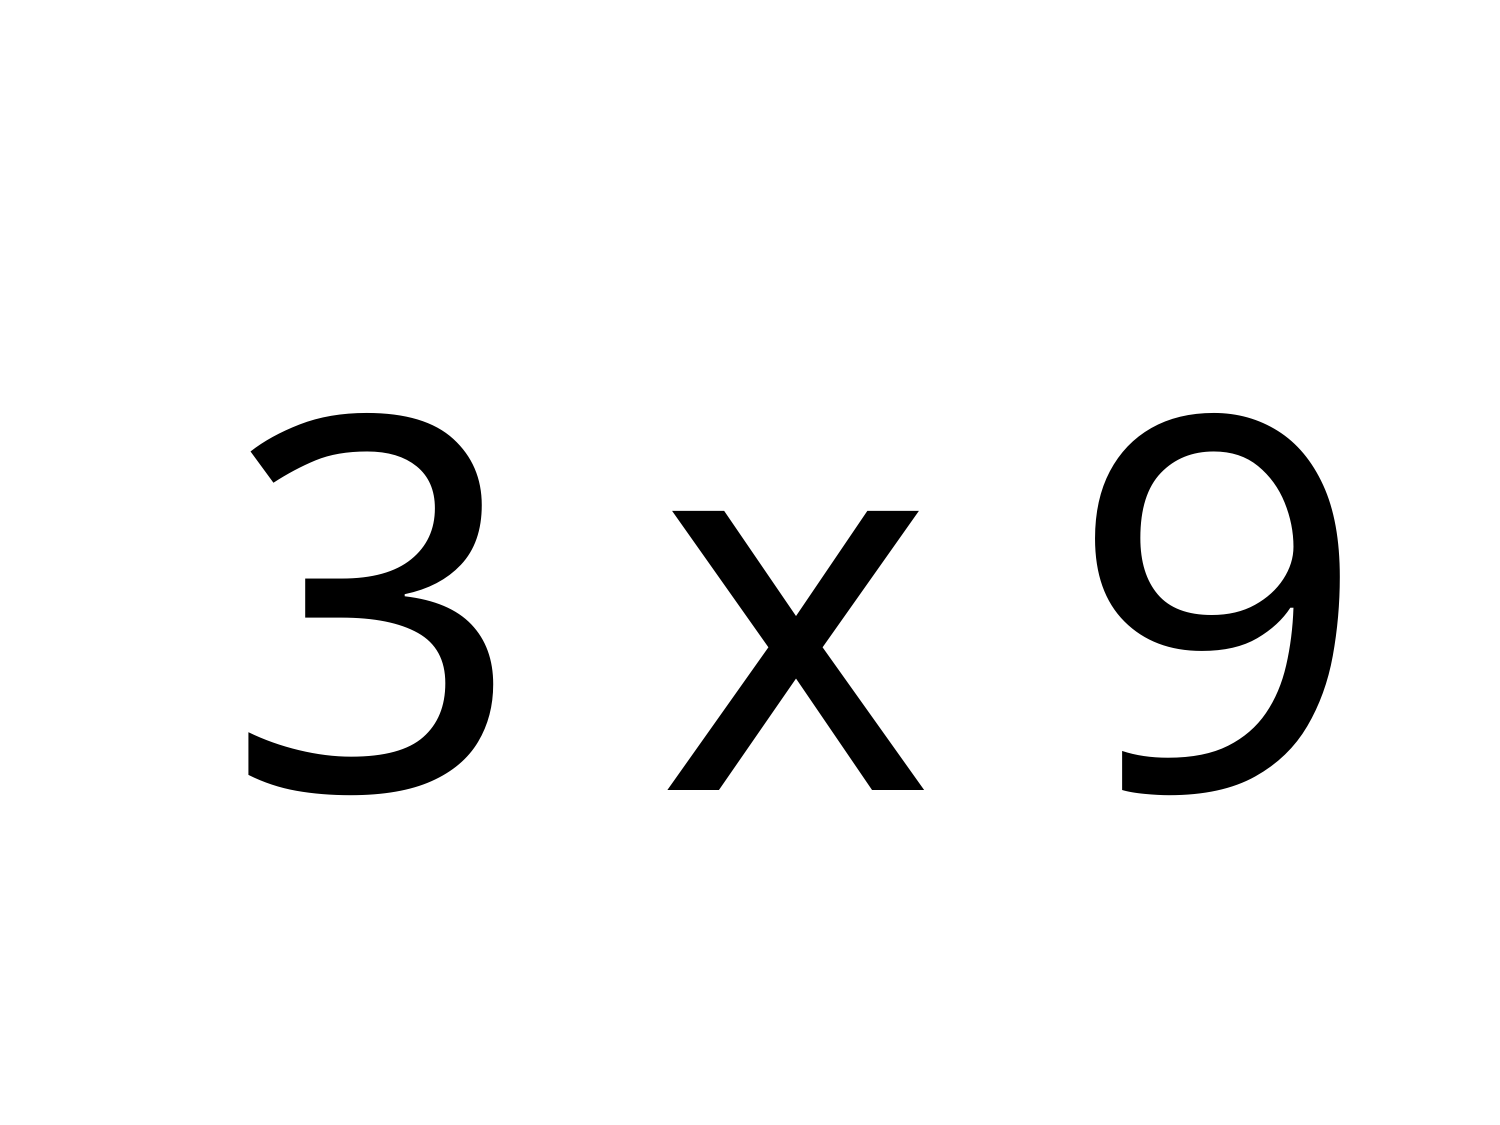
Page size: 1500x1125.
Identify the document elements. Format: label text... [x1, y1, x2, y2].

list 3 x 9 [75, 262, 1425, 1005]
